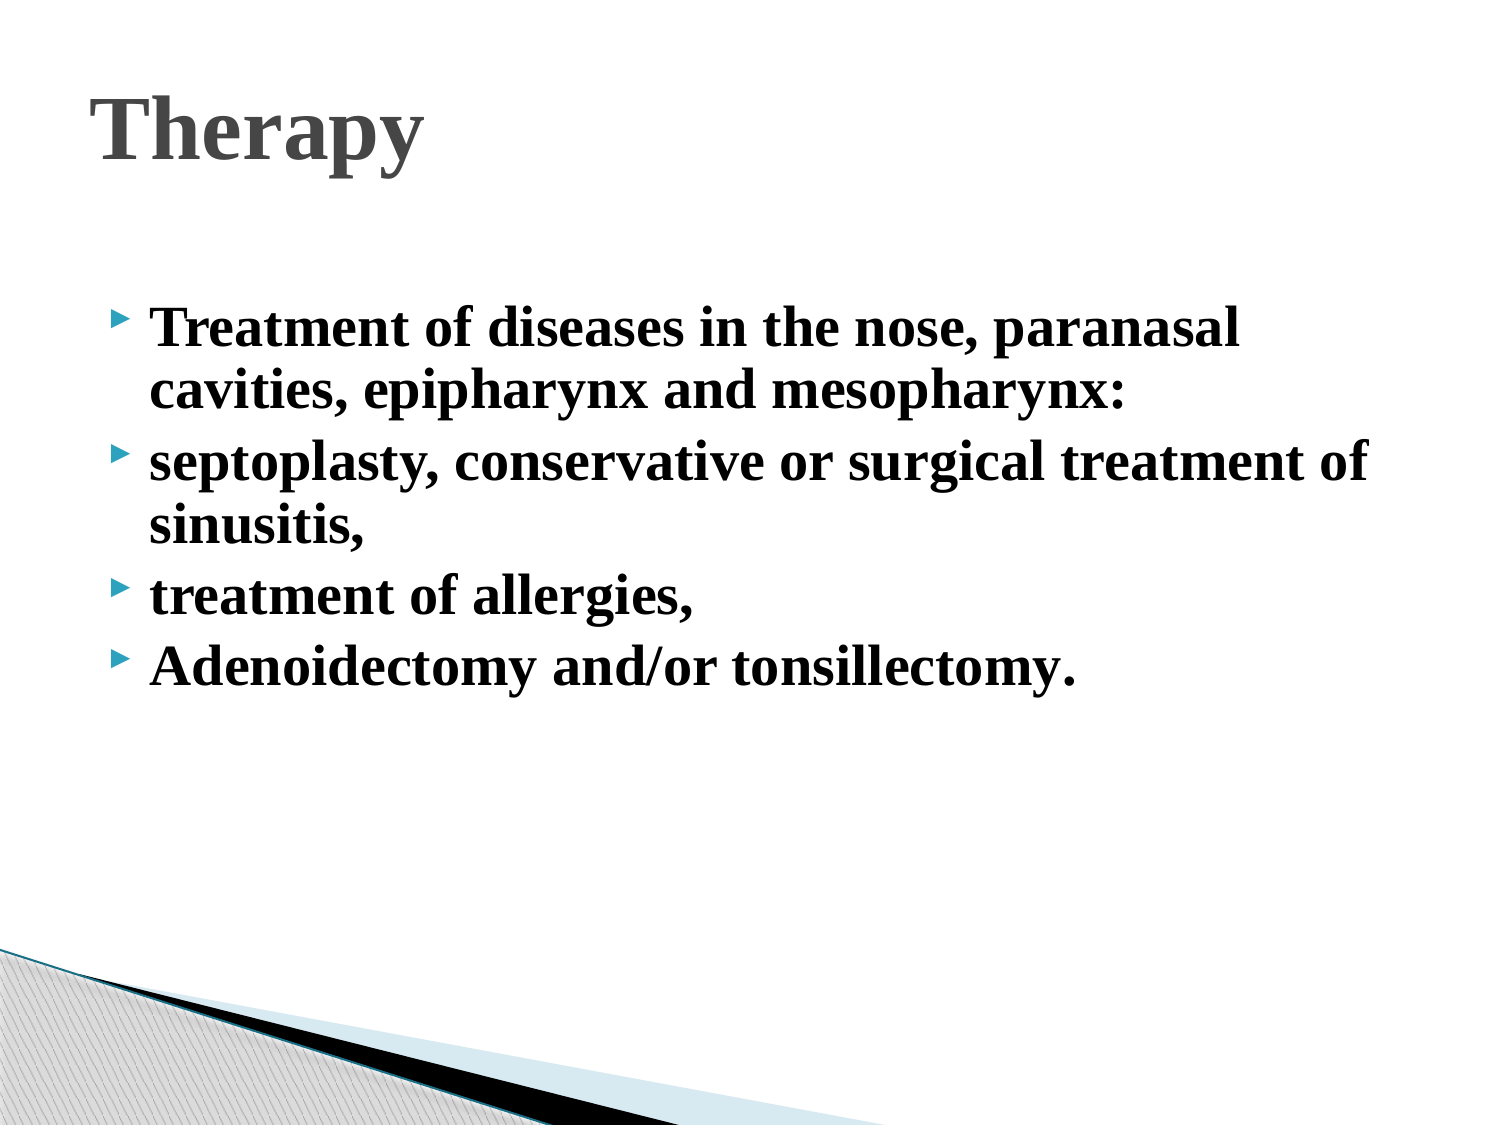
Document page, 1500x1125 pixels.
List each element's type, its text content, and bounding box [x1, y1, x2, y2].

list Treatment of diseases in the nose, paranasal cavities, epipharynx and mesopharynx: septoplasty, conservative or surgical treatment of sinusitis, treatment of allergies, Adenoidectomy and/or tonsillectomy. [75, 212, 1425, 1050]
title Therapy [75, 45, 1425, 200]
